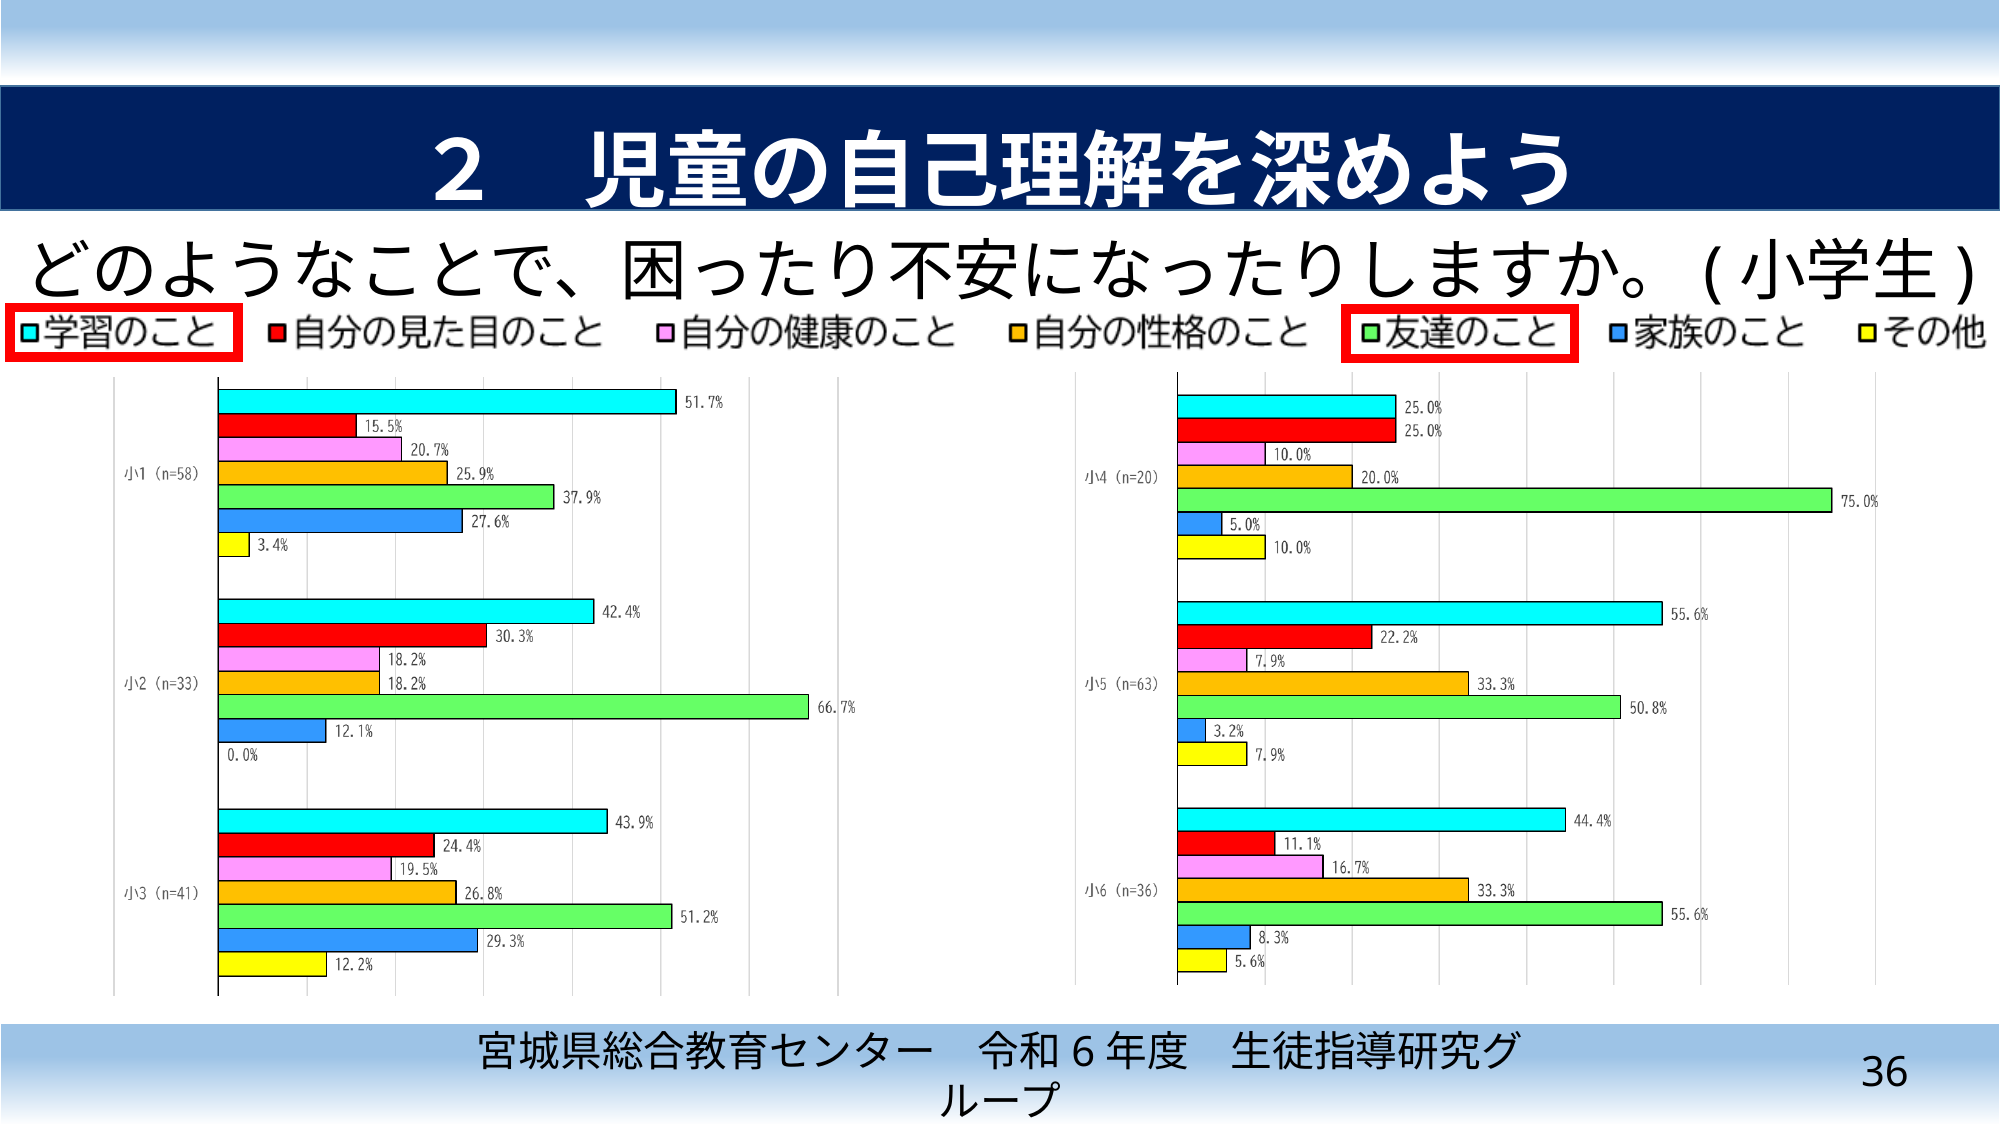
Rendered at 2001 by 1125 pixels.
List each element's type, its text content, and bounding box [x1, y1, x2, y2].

text_box [9, 307, 239, 358]
text_box どのようなことで、困ったり不安になったりしますか。(小学生) [9, 220, 1991, 311]
text_box 宮城県総合教育センター 令和6年度 生徒指導研究グループ [428, 1045, 1572, 1105]
text_box [0, 85, 220, 211]
slide_number 35 [1811, 1043, 1925, 1104]
text_box [1780, 85, 2000, 211]
text_box ２ 児童の自己理解を深めよう [220, 59, 1780, 224]
picture [1074, 372, 1907, 985]
picture [13, 311, 1993, 353]
text_box [1345, 353, 1575, 360]
picture [113, 377, 918, 996]
